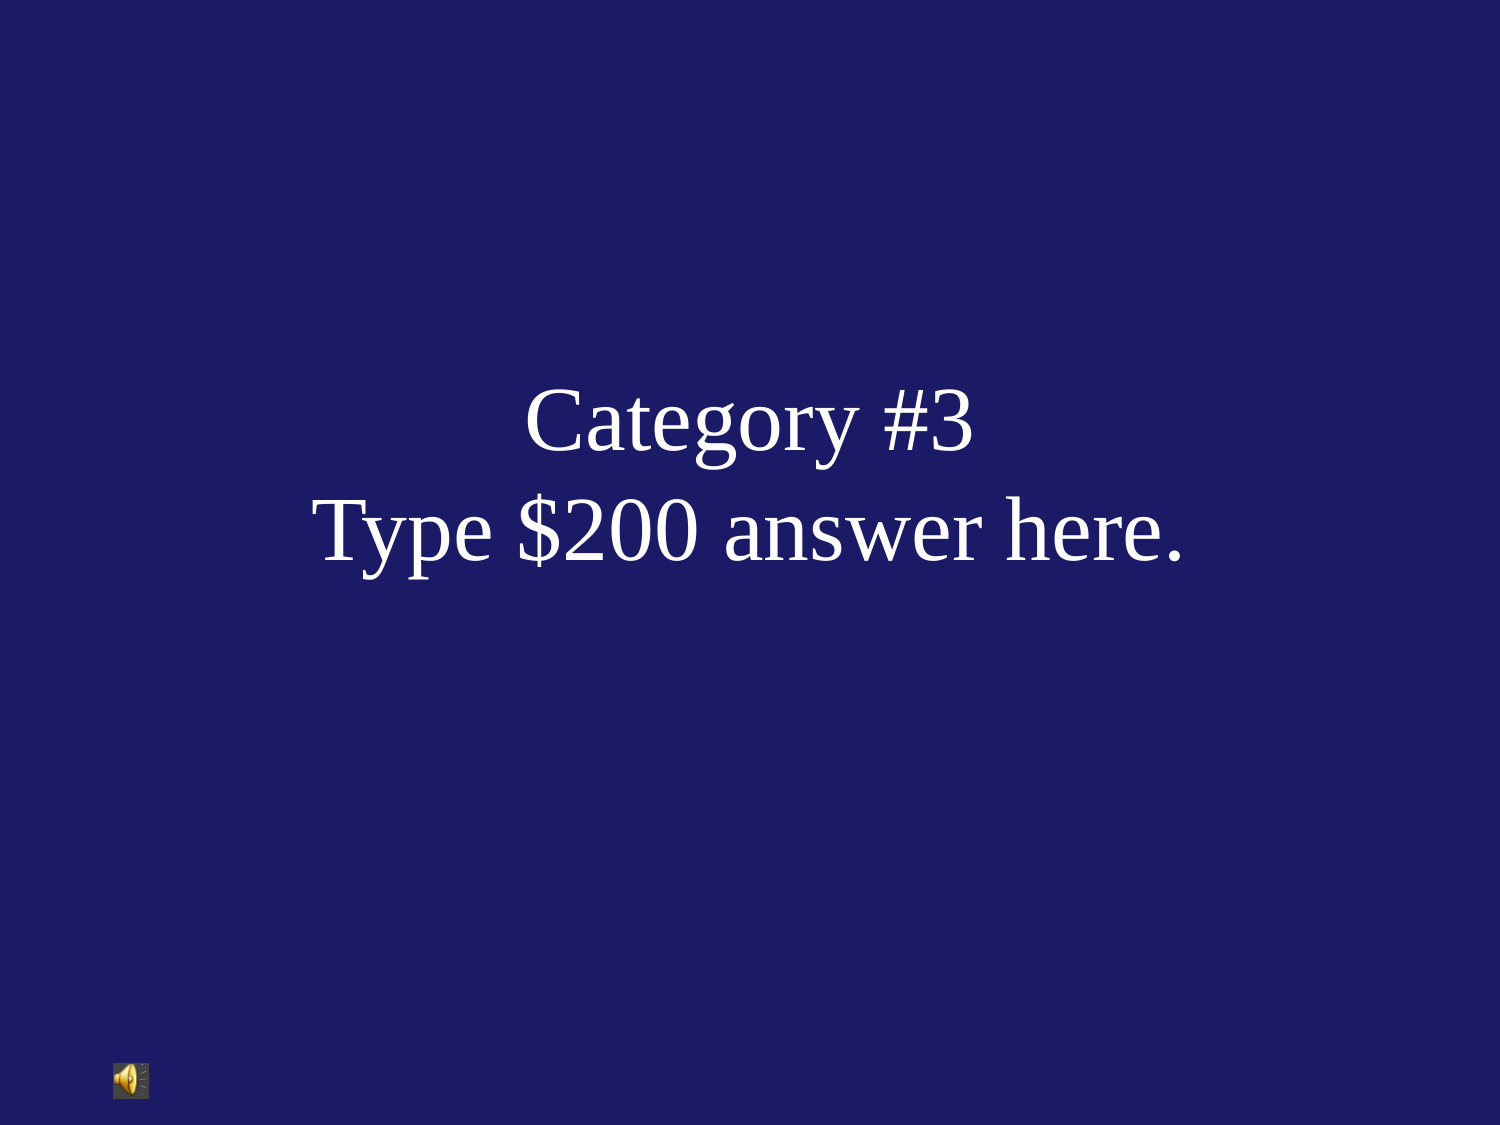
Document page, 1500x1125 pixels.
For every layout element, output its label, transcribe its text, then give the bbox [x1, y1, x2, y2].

title Category #3 Type $200 answer here. [112, 374, 1388, 563]
picture [112, 1062, 151, 1101]
